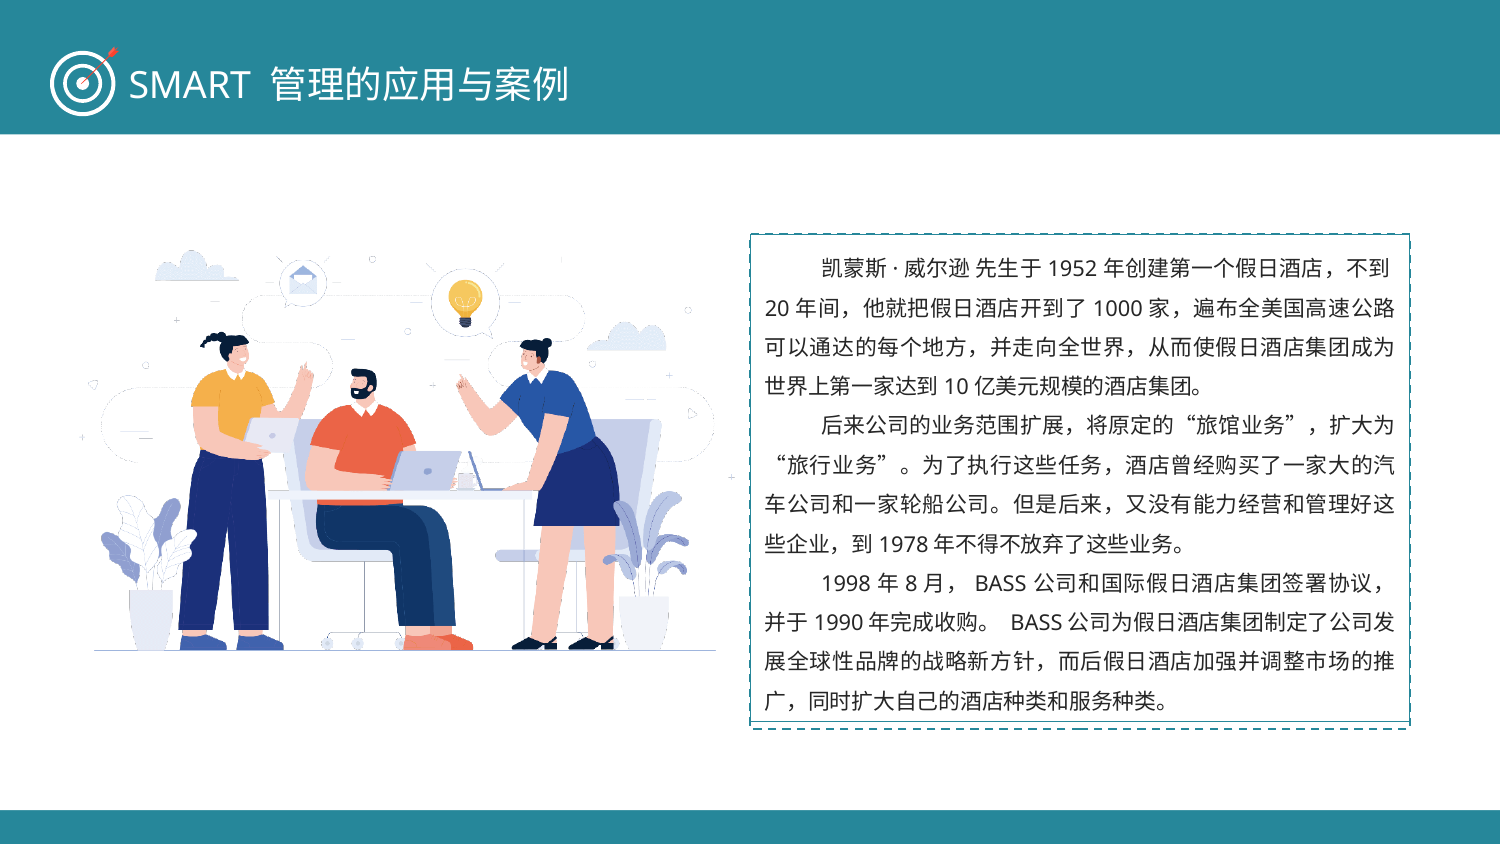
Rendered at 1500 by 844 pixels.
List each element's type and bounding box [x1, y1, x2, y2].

picture [49, 162, 763, 733]
text_box [763, 233, 1411, 730]
